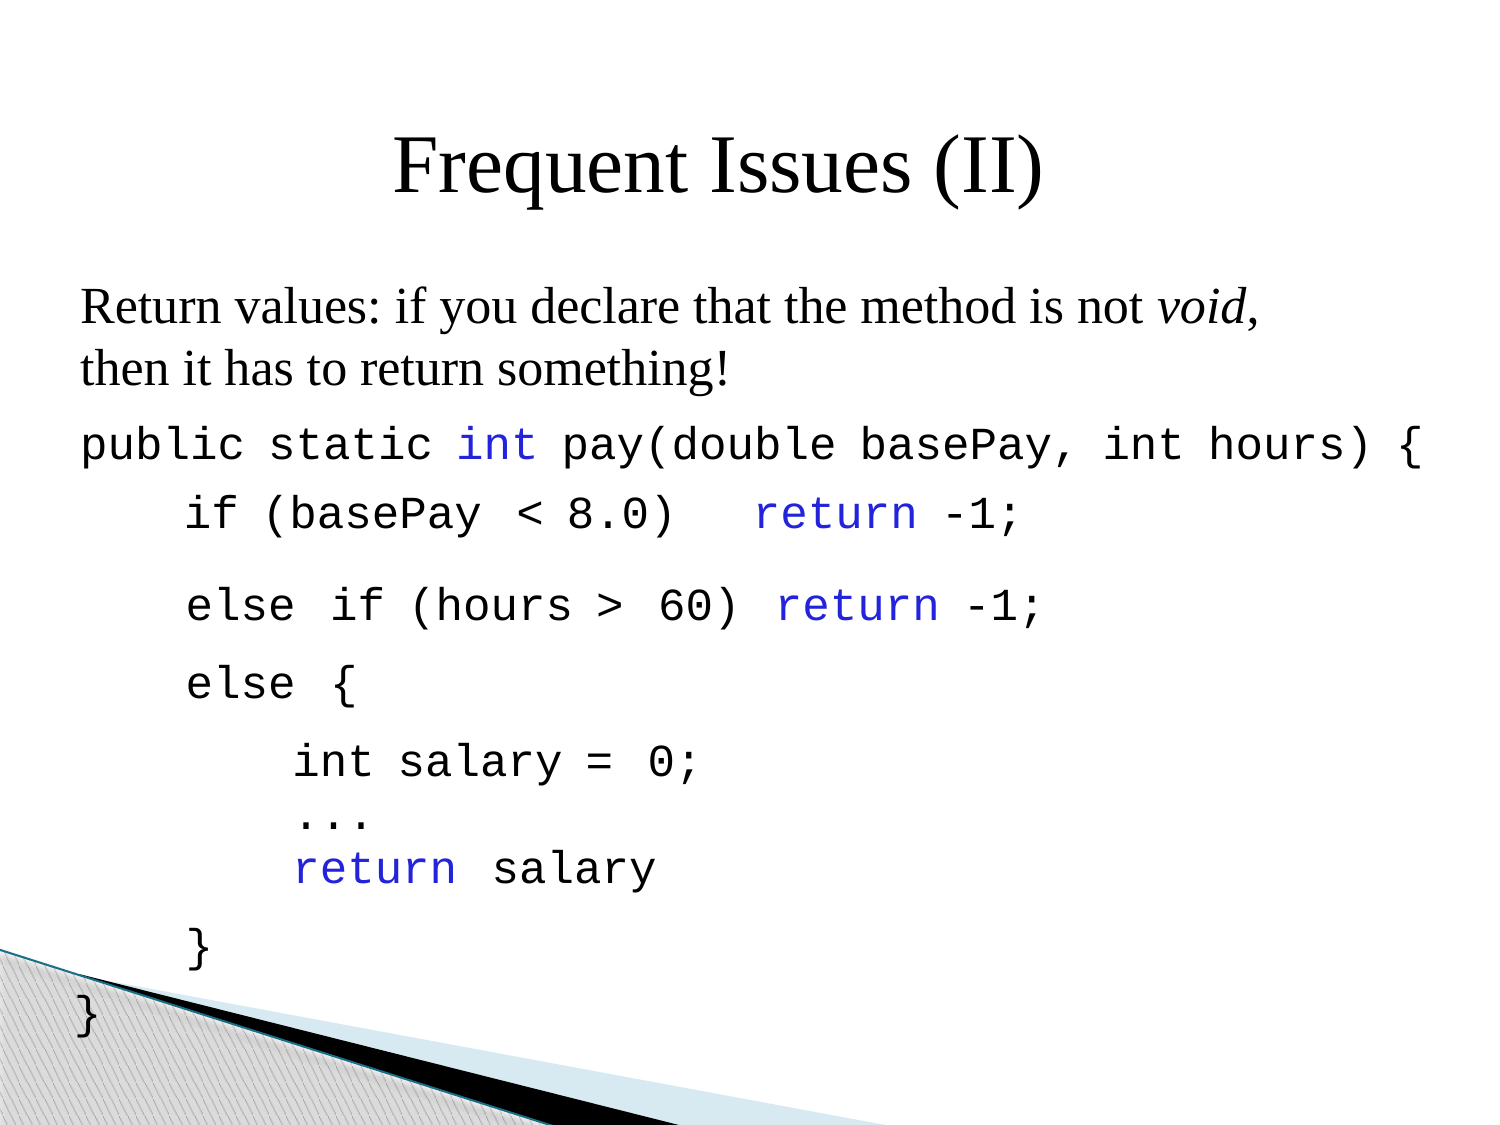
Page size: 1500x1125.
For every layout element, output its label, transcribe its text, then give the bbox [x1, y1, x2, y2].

text_box } [73, 1001, 102, 1044]
text_box Frequent Issues (II) Return values: if you declare that the method is not void, then it has to return something! public static int pay(double basePay, int hours) { [80, 134, 1424, 476]
text_box return -1; [753, 501, 1024, 545]
text_box if (basePay < 8.0) [184, 501, 678, 545]
text_box else if (hours > 60) return -1; else { int salary = 0; ... return salary } [185, 593, 1046, 978]
